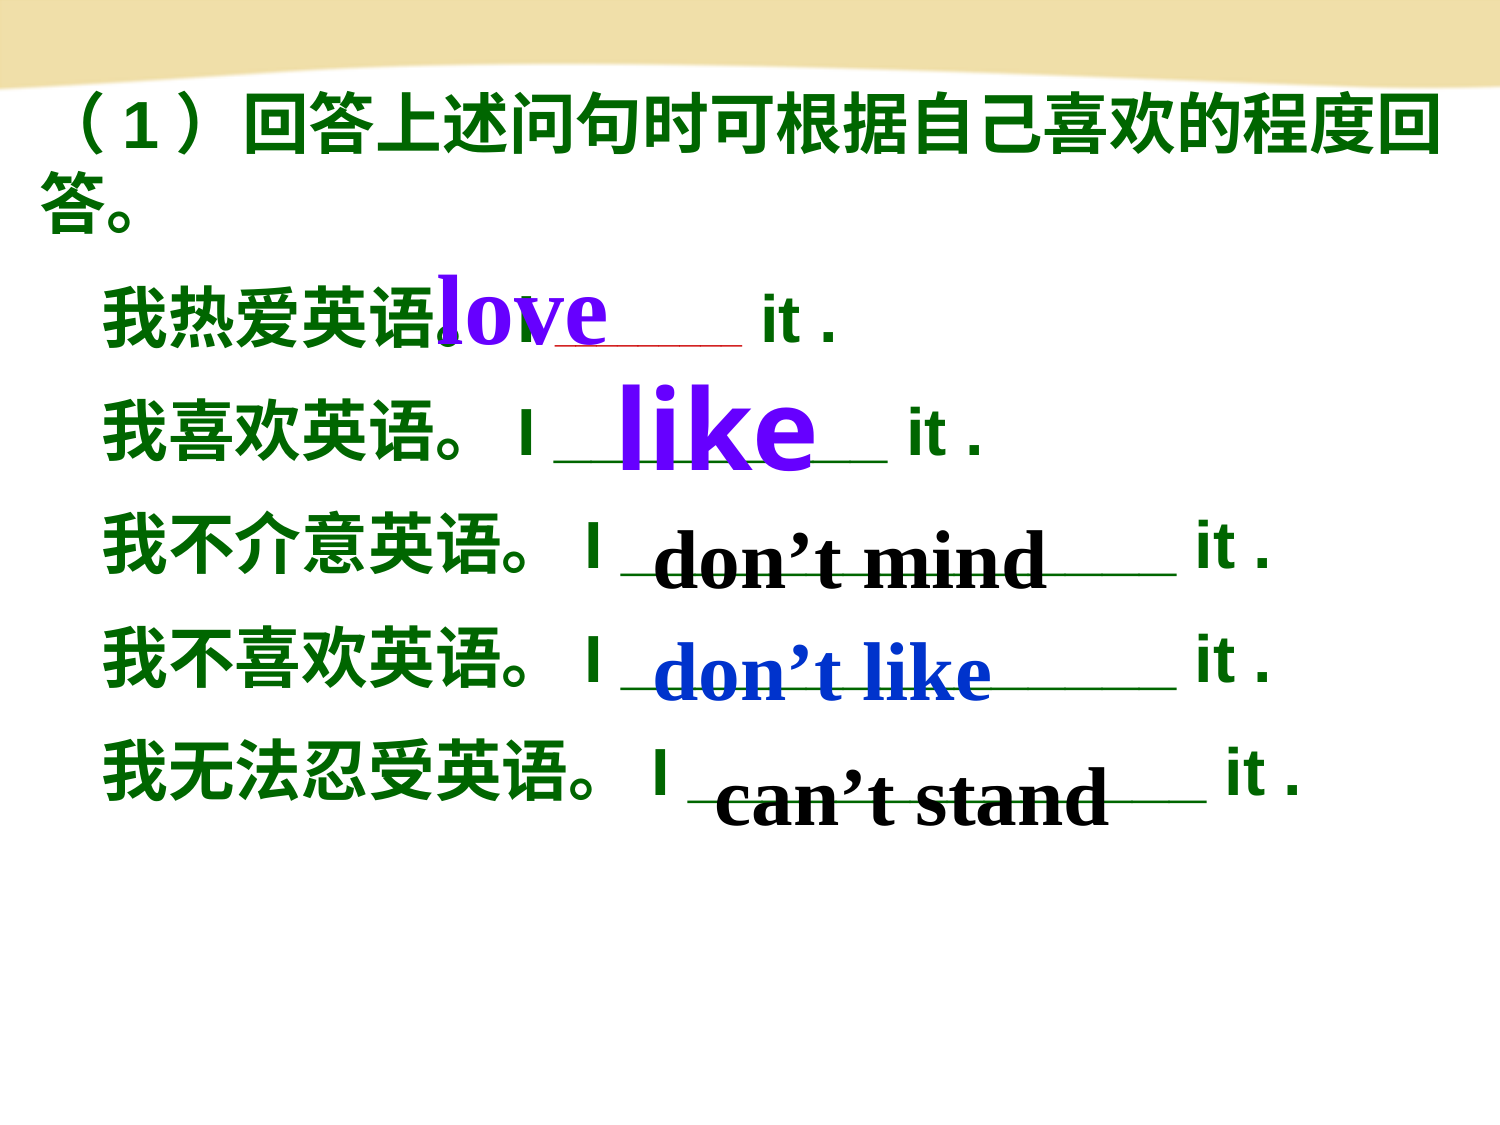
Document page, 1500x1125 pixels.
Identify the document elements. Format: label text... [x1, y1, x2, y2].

text_box love [421, 224, 831, 372]
text_box don’t mind [637, 487, 1325, 599]
picture [0, 0, 1500, 1125]
text_box （1）回答上述问句时可根据自己喜欢的程度回答。 我热爱英语。I _________ it . 我喜欢英语。I _________ it . 我不介意英语。I _______________ it . 我不喜欢英语。I _______________ it . 我无法忍受英语。I ______________ it . [24, 75, 1488, 890]
text_box don’t like [637, 599, 1325, 725]
text_box like [600, 337, 1000, 501]
text_box can’t stand [699, 724, 1388, 850]
